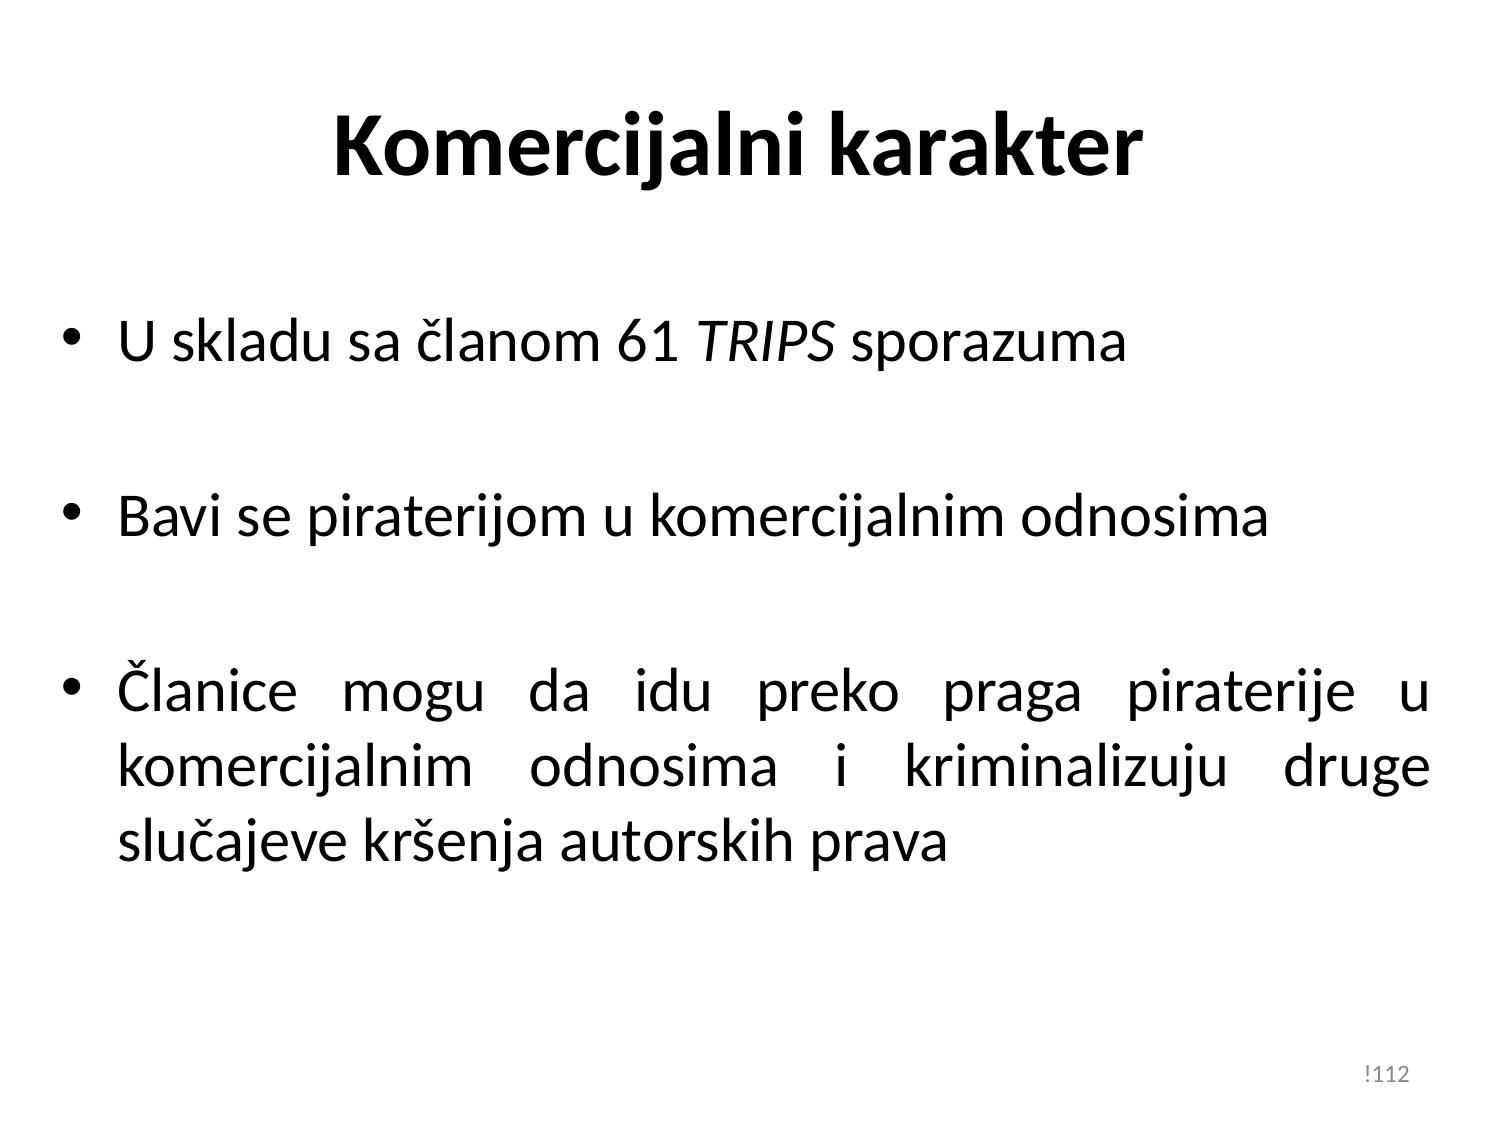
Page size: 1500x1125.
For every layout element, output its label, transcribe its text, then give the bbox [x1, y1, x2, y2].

slide_number !112 [1074, 1042, 1425, 1103]
list U skladu sa članom 61 TRIPS sporazuma Bavi se piraterijom u komercijalnim odnosima Članice mogu da idu preko praga piraterije u komercijalnim odnosima i kriminalizuju druge slučajeve kršenja autorskih prava [45, 291, 1449, 1035]
title Komercijalni karakter [74, 44, 1426, 233]
